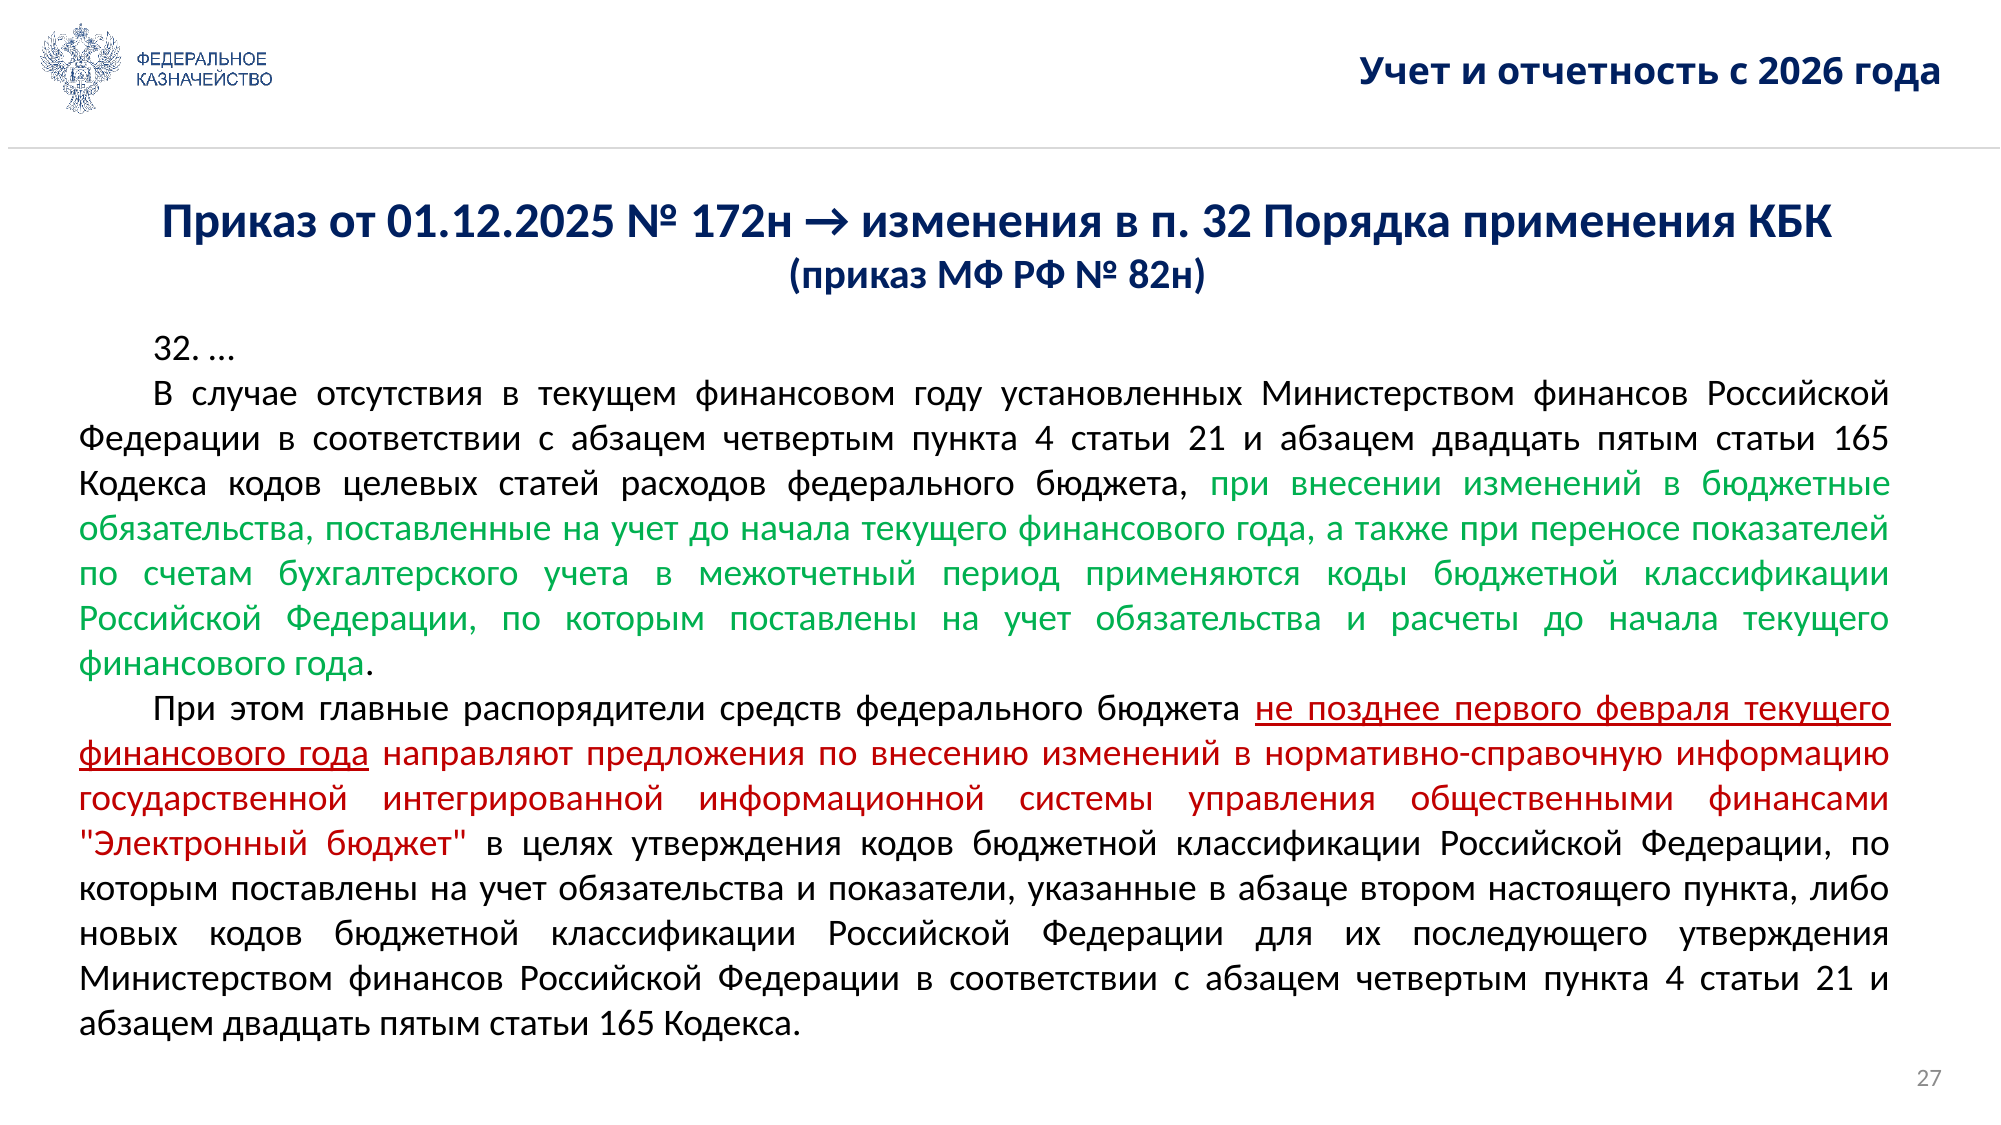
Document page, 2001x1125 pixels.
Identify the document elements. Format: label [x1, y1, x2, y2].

text_box [698, 39, 1958, 100]
text_box [64, 315, 1906, 1051]
slide_number [1507, 1046, 1958, 1107]
text_box [89, 179, 1906, 305]
picture [40, 23, 272, 114]
